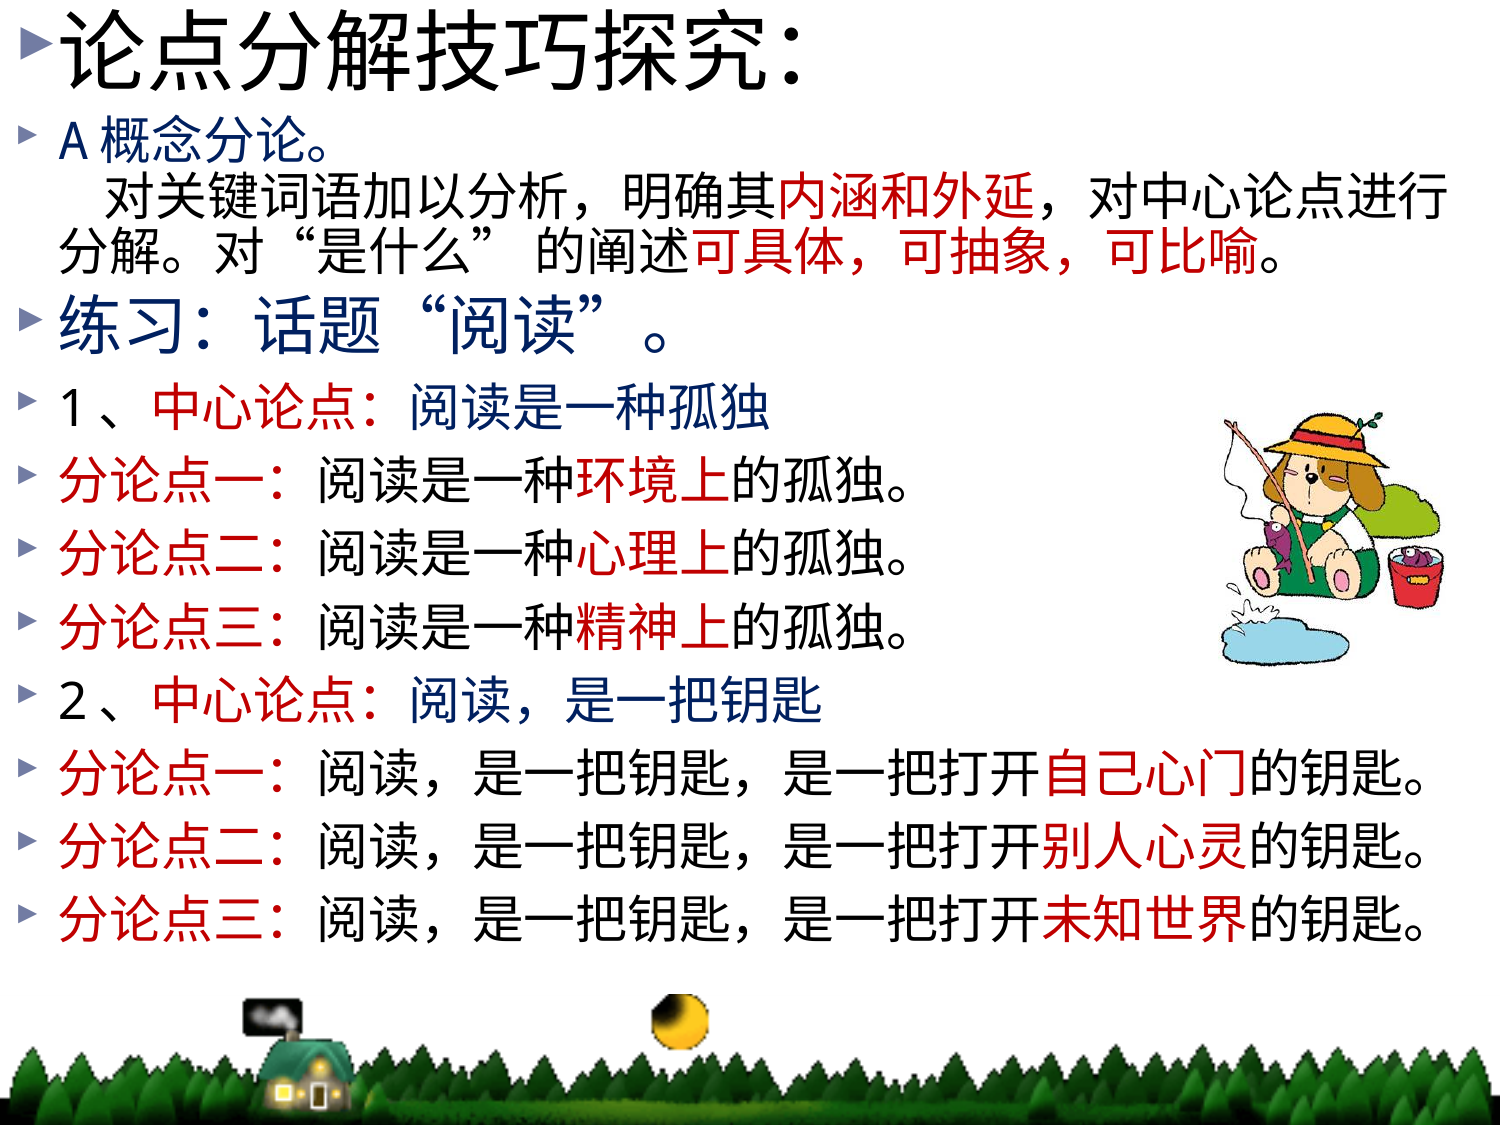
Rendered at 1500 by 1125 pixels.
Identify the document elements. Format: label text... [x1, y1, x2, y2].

picture [1218, 409, 1446, 669]
picture [0, 994, 1500, 1125]
list 论点分解技巧探究： A概念分论。 对关键词语加以分析，明确其内涵和外延，对中心论点进行分解。对“是什么” 的阐述可具体，可抽象，可比喻。 练习：话题“阅读”。 1、中心论点：阅读是一种孤独 分论点一：阅读是一种环境上的孤独。 分论点二：阅读是一种心理上的孤独。 分论点三：阅读是一种精神上的孤独。 2、中心论点：阅读，是一把钥匙 分论点一：阅读，是一把钥匙，是一把打开自己心门的钥匙。 分论点二：阅读，是一把钥匙，是一把打开别人心灵的钥匙。 分论点三：阅读，是一把钥匙，是一把打开未知世界的钥匙。 [0, 0, 1500, 994]
